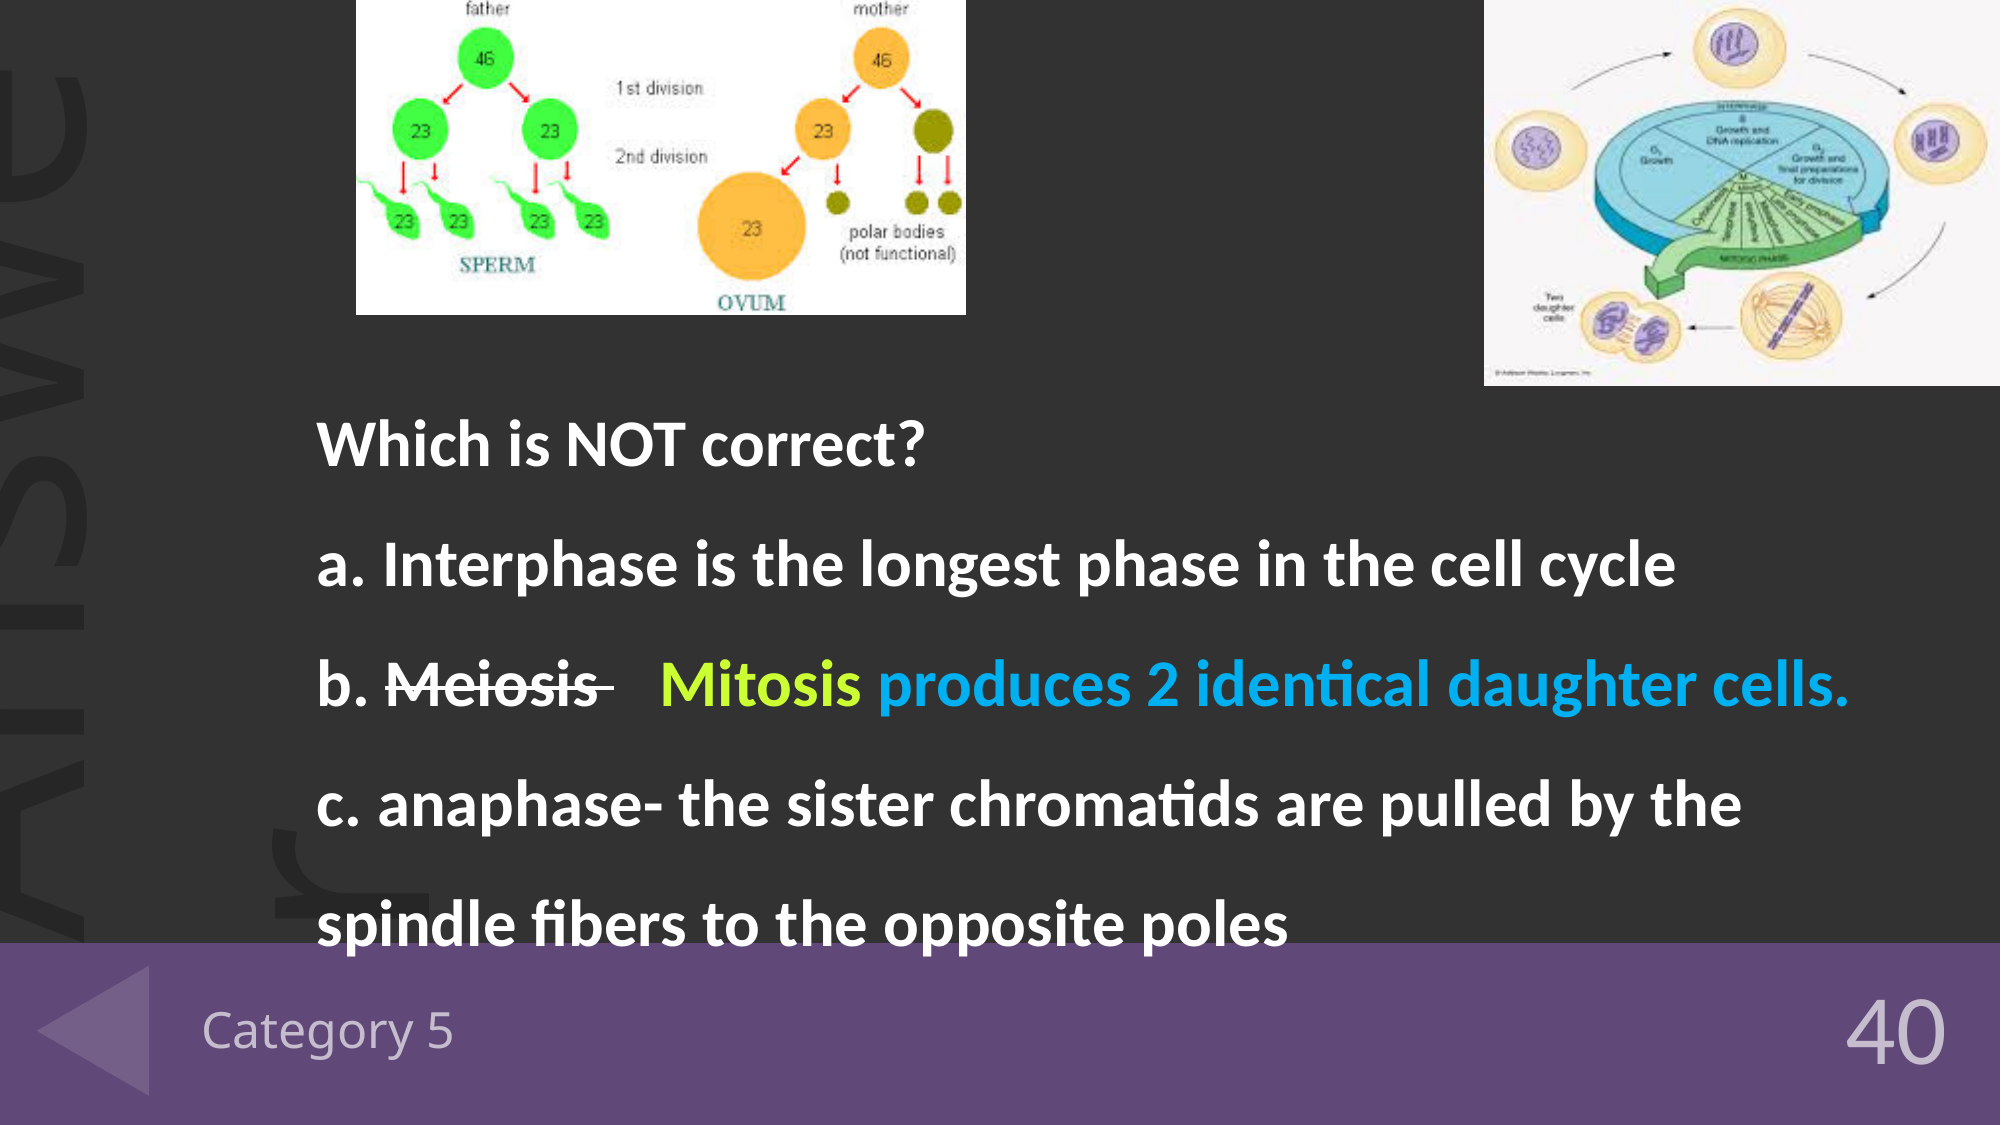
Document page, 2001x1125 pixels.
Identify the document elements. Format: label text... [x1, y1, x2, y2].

list 40 [1494, 967, 1963, 1097]
picture [356, 0, 966, 315]
title Category 5 [185, 967, 1494, 1097]
picture [1484, 0, 2000, 387]
list Which is NOT correct? a. Interphase is the longest phase in the cell cycle b. Meiosis Mitosis produces 2 identical daughter cells. c. anaphase- the sister chromatids are pulled by the spindle fibers to the opposite poles [301, 495, 1965, 825]
